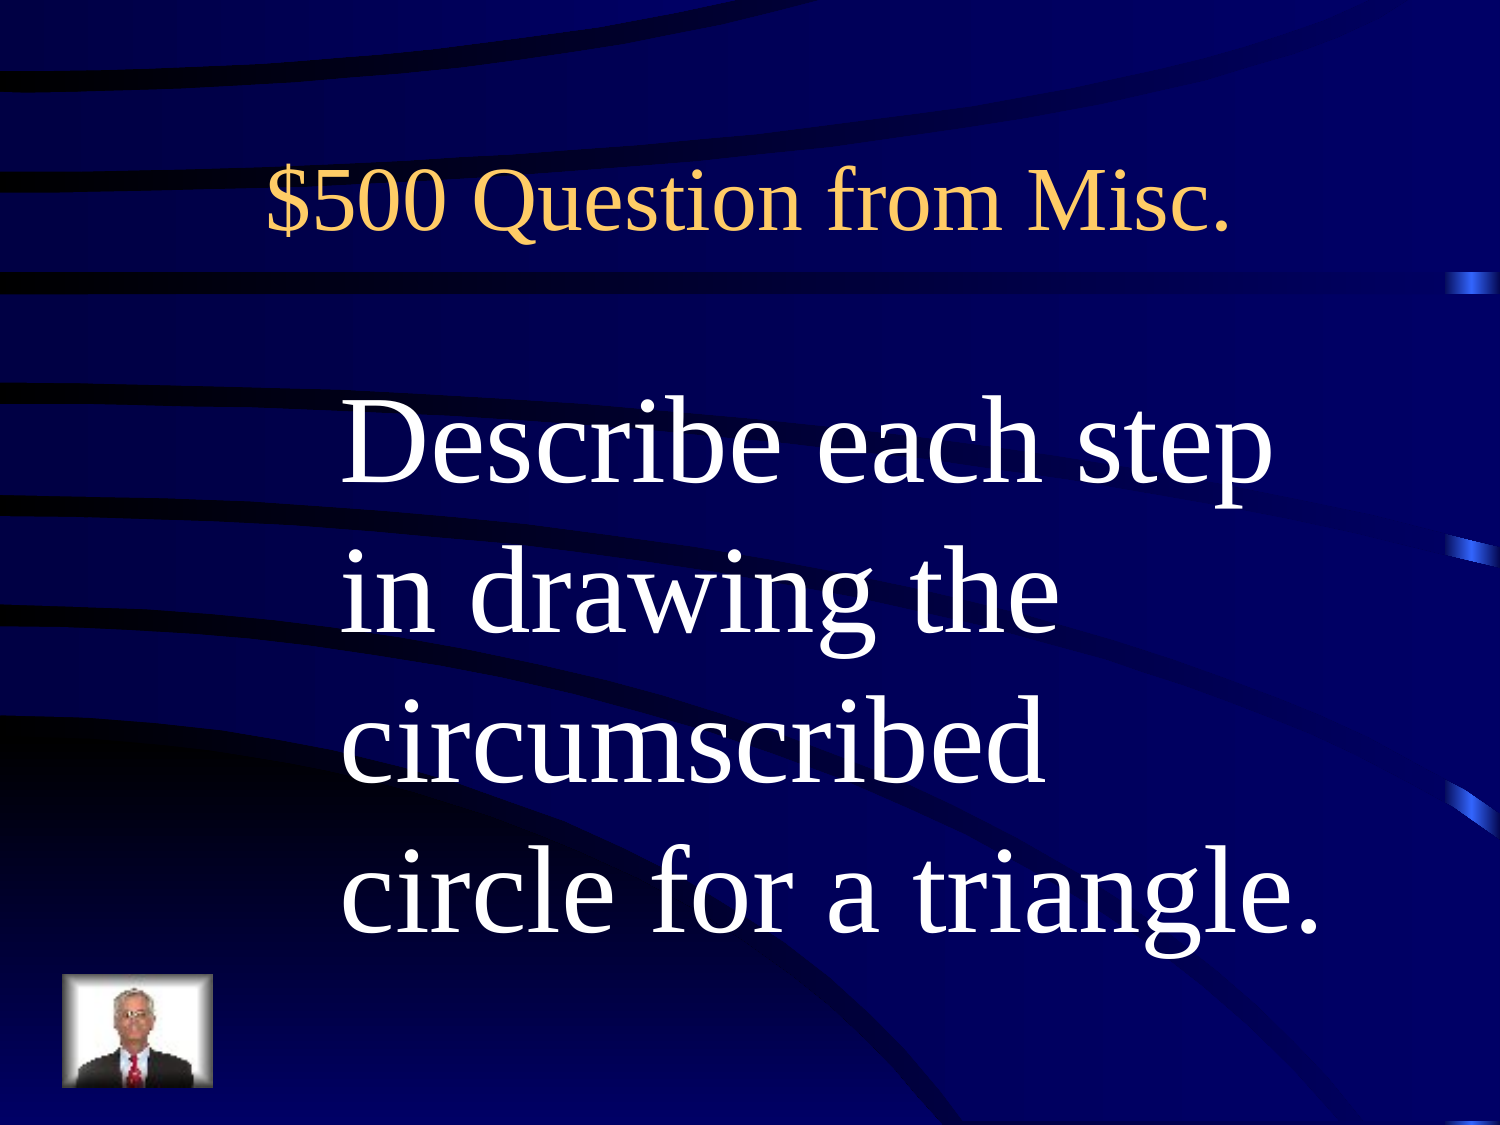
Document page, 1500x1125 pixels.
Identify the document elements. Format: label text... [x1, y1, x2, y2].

title $500 Question from Misc. [112, 99, 1388, 288]
picture [62, 974, 213, 1088]
text_box Describe each step in drawing the circumscribed circle for a triangle. [324, 349, 1350, 965]
